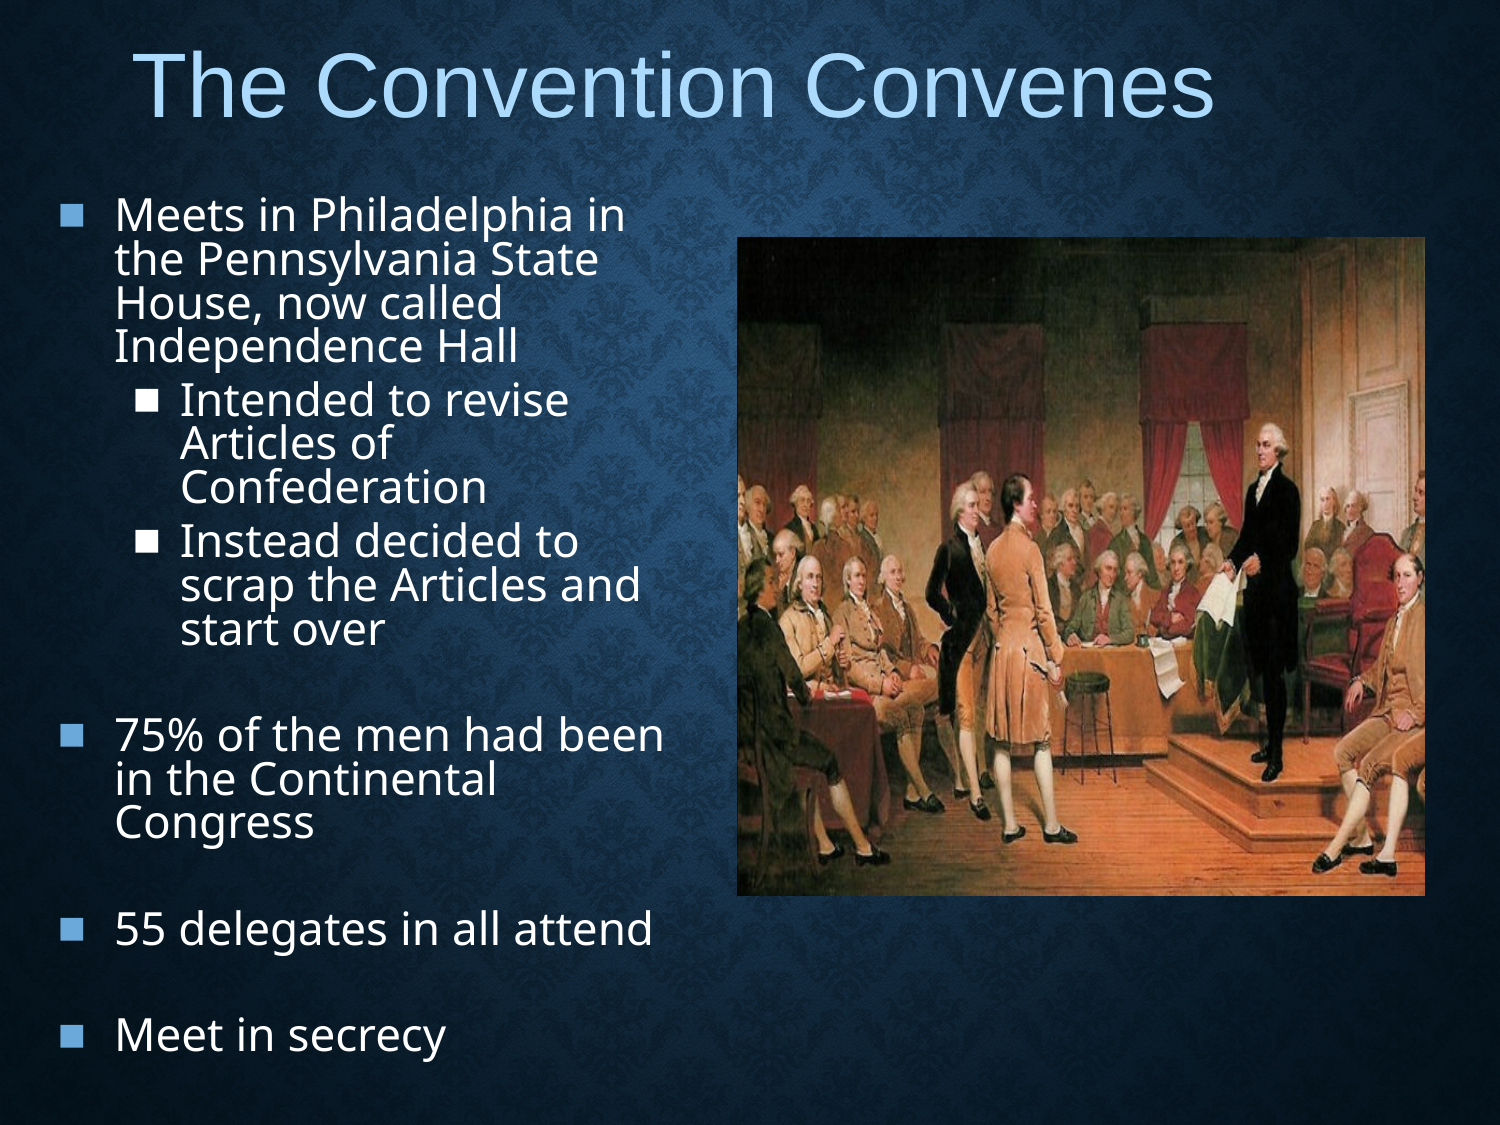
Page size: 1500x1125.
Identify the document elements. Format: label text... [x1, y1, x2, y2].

picture [736, 236, 1426, 896]
list Meets in Philadelphia in the Pennsylvania State House, now called Independence Hall Intended to revise Articles of Confederation Instead decided to scrap the Articles and start over 75% of the men had been in the Continental Congress 55 delegates in all attend Meet in secrecy [42, 188, 718, 1052]
title The Convention Convenes [0, 0, 1350, 163]
